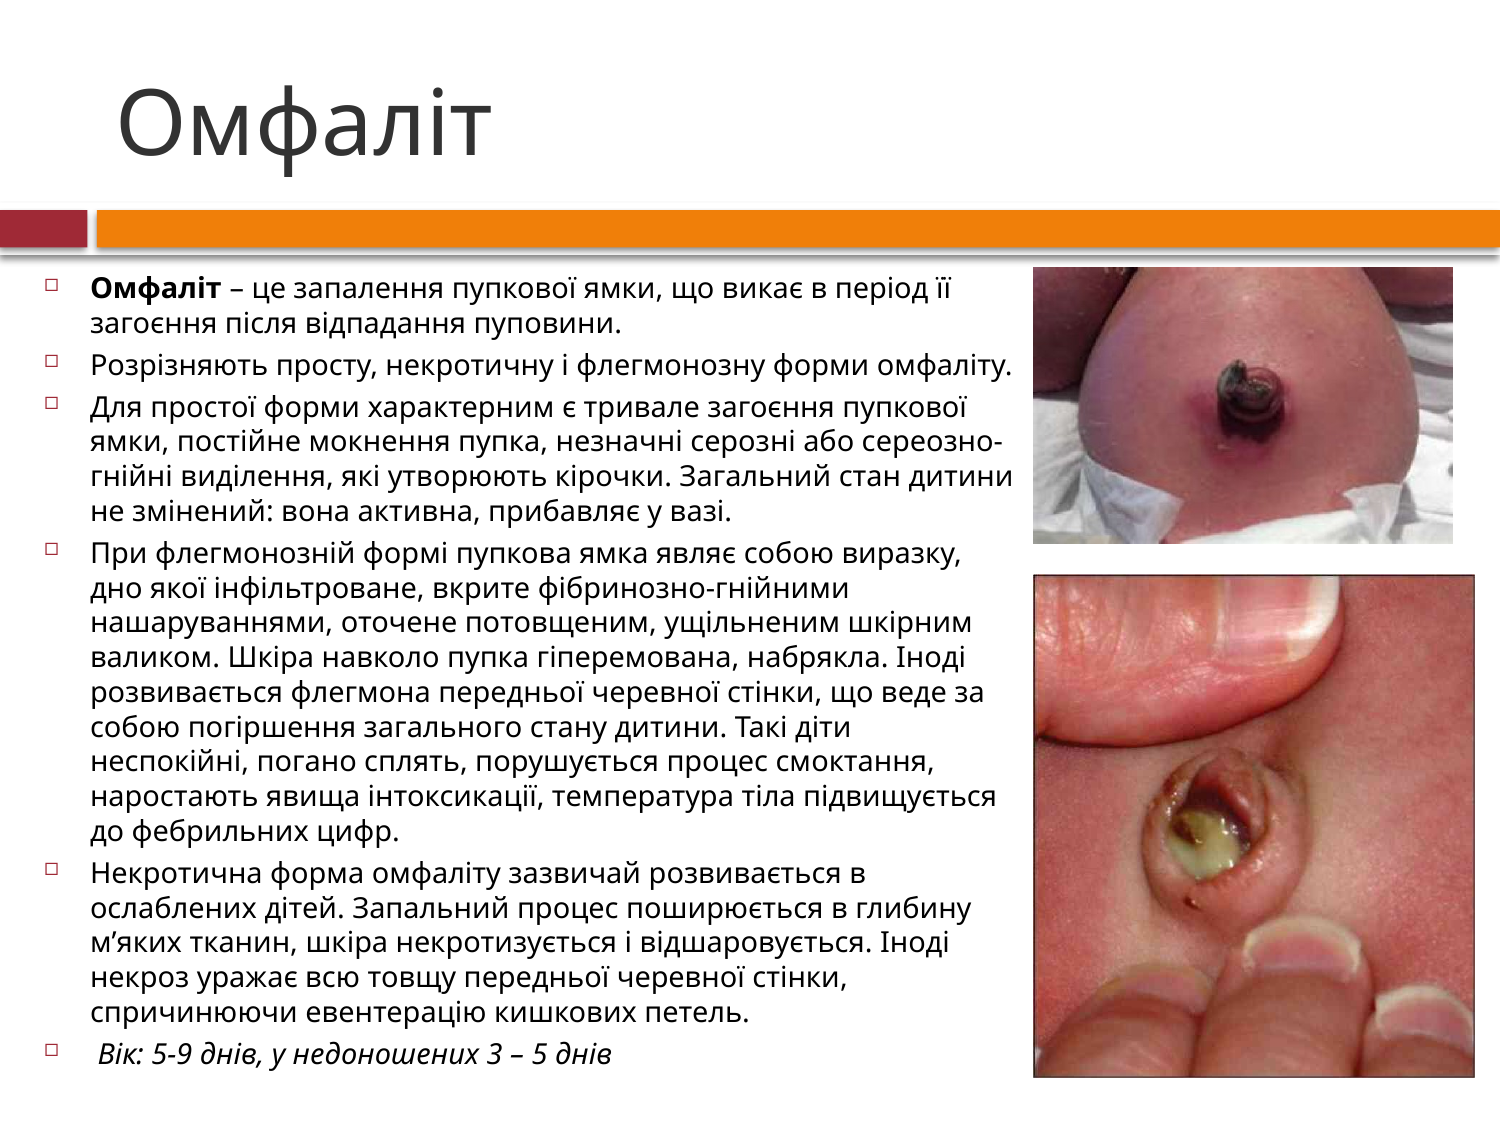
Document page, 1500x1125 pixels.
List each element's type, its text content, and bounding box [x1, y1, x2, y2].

picture [1033, 266, 1454, 544]
list Омфаліт – це запалення пупкової ямки, що викає в період її загоєння після відпадання пуповини. Розрізняють просту, некротичну і флегмонозну форми омфаліту. Для простої форми характерним є тривале загоєння пупкової ямки, постійне мокнення пупка, незначні серозні або сереозно-гнійні виділення, які утворюють кірочки. Загальний стан дитини не змінений: вона активна, прибавляє у вазі. При флегмонозній формі пупкова ямка являє собою виразку, дно якої інфільтроване, вкрите фібринозно-гнійними нашаруваннями, оточене потовщеним, ущільненим шкірним валиком. Шкіра навколо пупка гіперемована, набрякла. Іноді розвивається флегмона передньої черевної стінки, що веде за собою погіршення загального стану дитини. Такі діти неспокійні, погано сплять, порушується процес смоктання, наростають явища інтоксикації, температура тіла підвищується до фебрильних цифр. Некротична форма омфаліту зазвичай розвивається в ослаблених дітей. Запальний процес поширюється в глибину м’яких тканин, шкіра некротизується і відшаровується. Іноді некроз уражає всю товщу передньої черевної стінки, спричинюючи евентерацію кишкових петель. Вік: 5-9 днів, у недоношених 3 – 5 днів [29, 262, 1034, 1125]
picture [1033, 573, 1475, 1079]
title Омфаліт [100, 37, 1438, 200]
